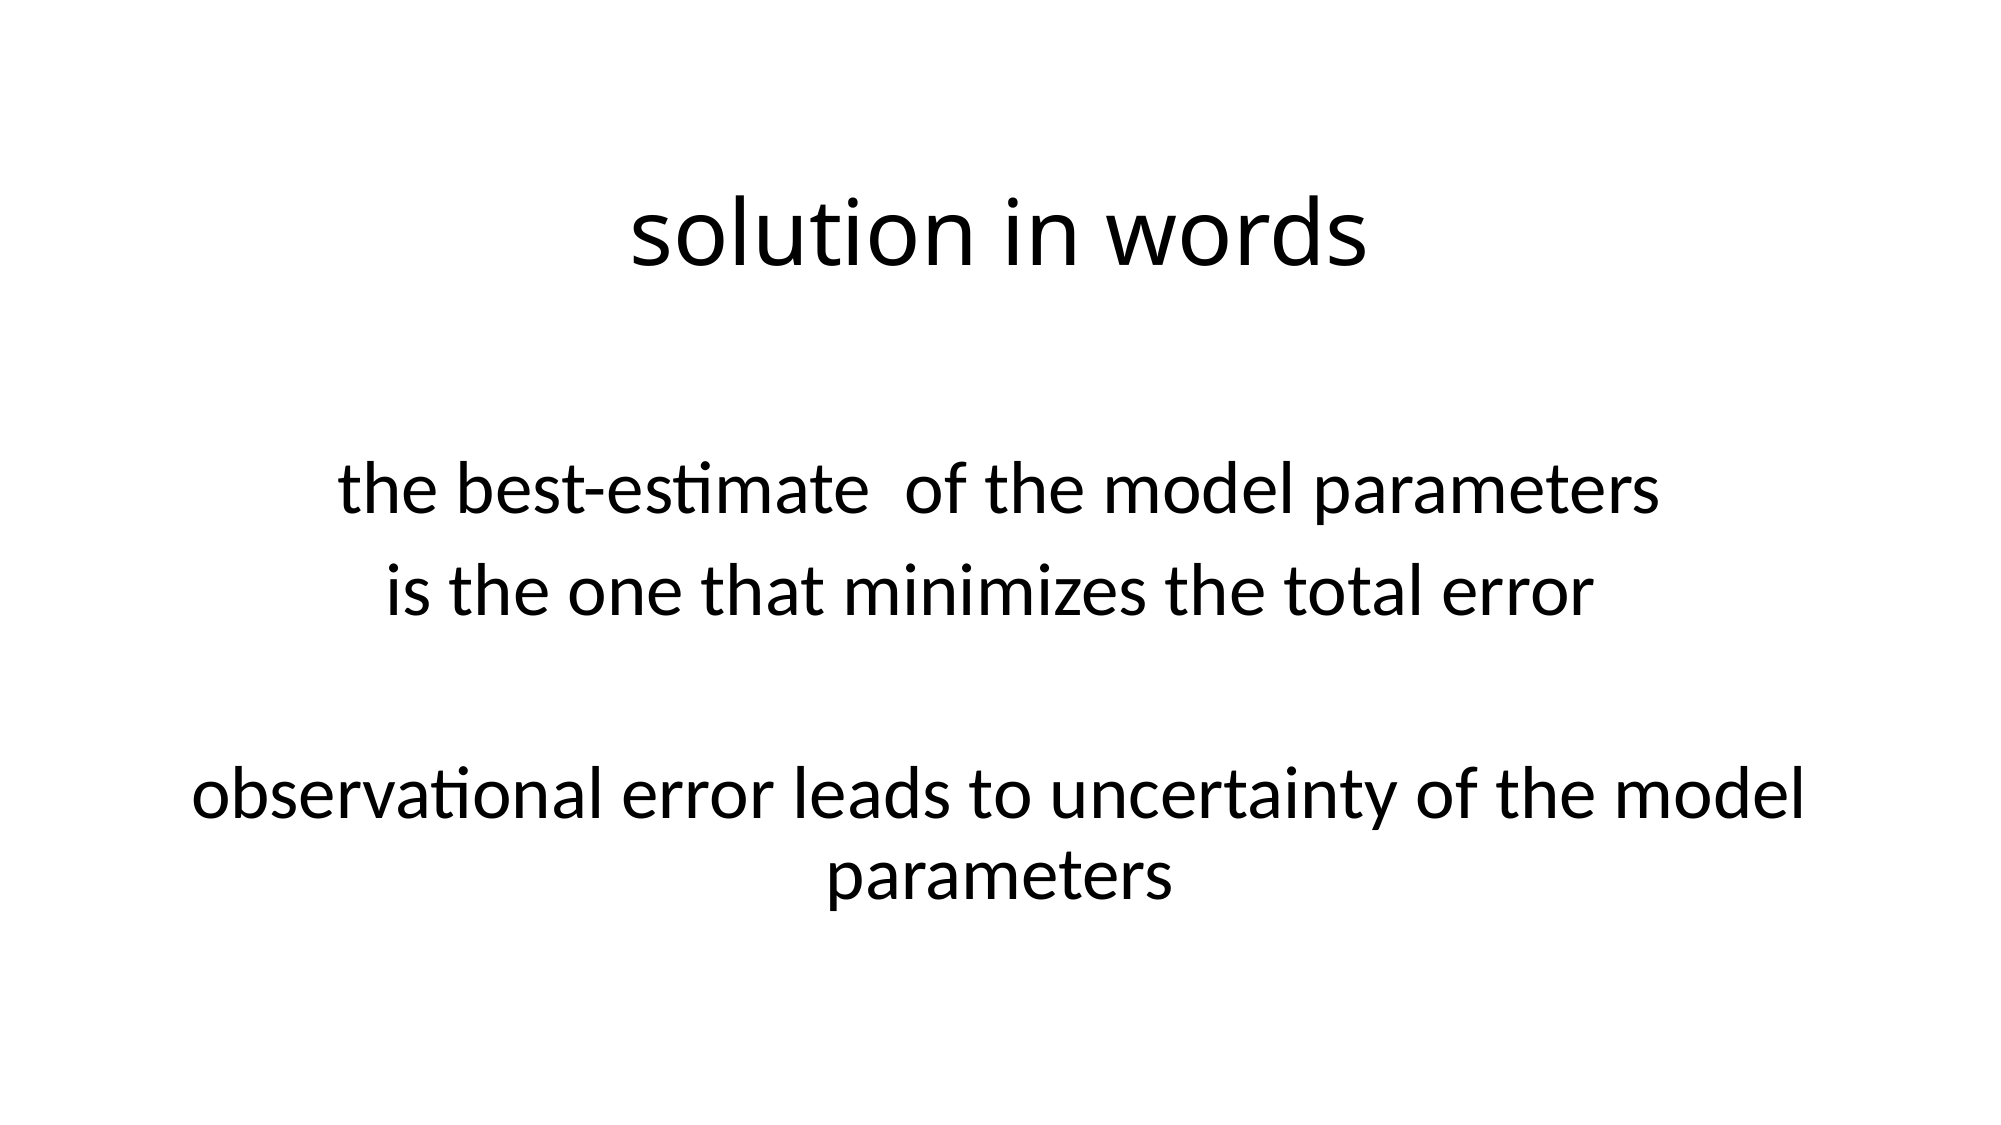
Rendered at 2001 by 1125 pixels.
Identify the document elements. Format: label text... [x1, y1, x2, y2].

title solution in words [137, 126, 1863, 345]
